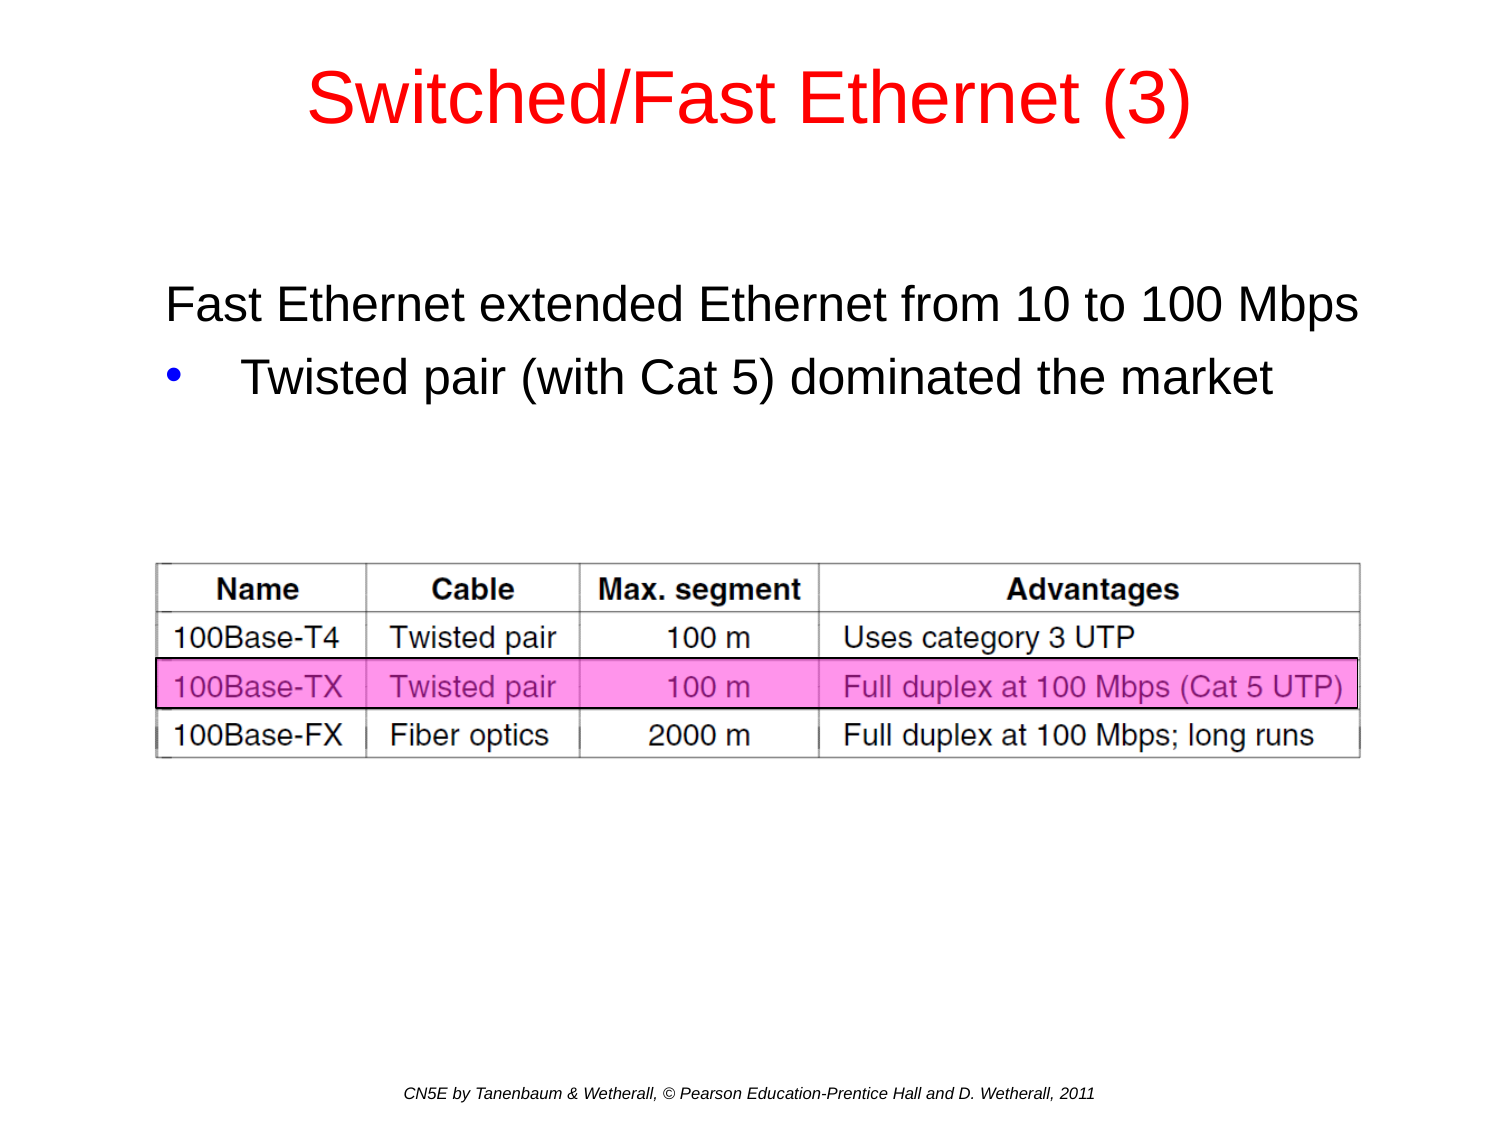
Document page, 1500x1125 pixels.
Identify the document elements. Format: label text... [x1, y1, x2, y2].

picture [145, 554, 1371, 768]
list Fast Ethernet extended Ethernet from 10 to 100 Mbps Twisted pair (with Cat 5) dominated the market [149, 263, 1429, 1020]
footer CN5E by Tanenbaum & Wetherall, © Pearson Education-Prentice Hall and D. Wetherall, 2011 [0, 1074, 1500, 1125]
title Switched/Fast Ethernet (3) [0, 0, 1500, 188]
